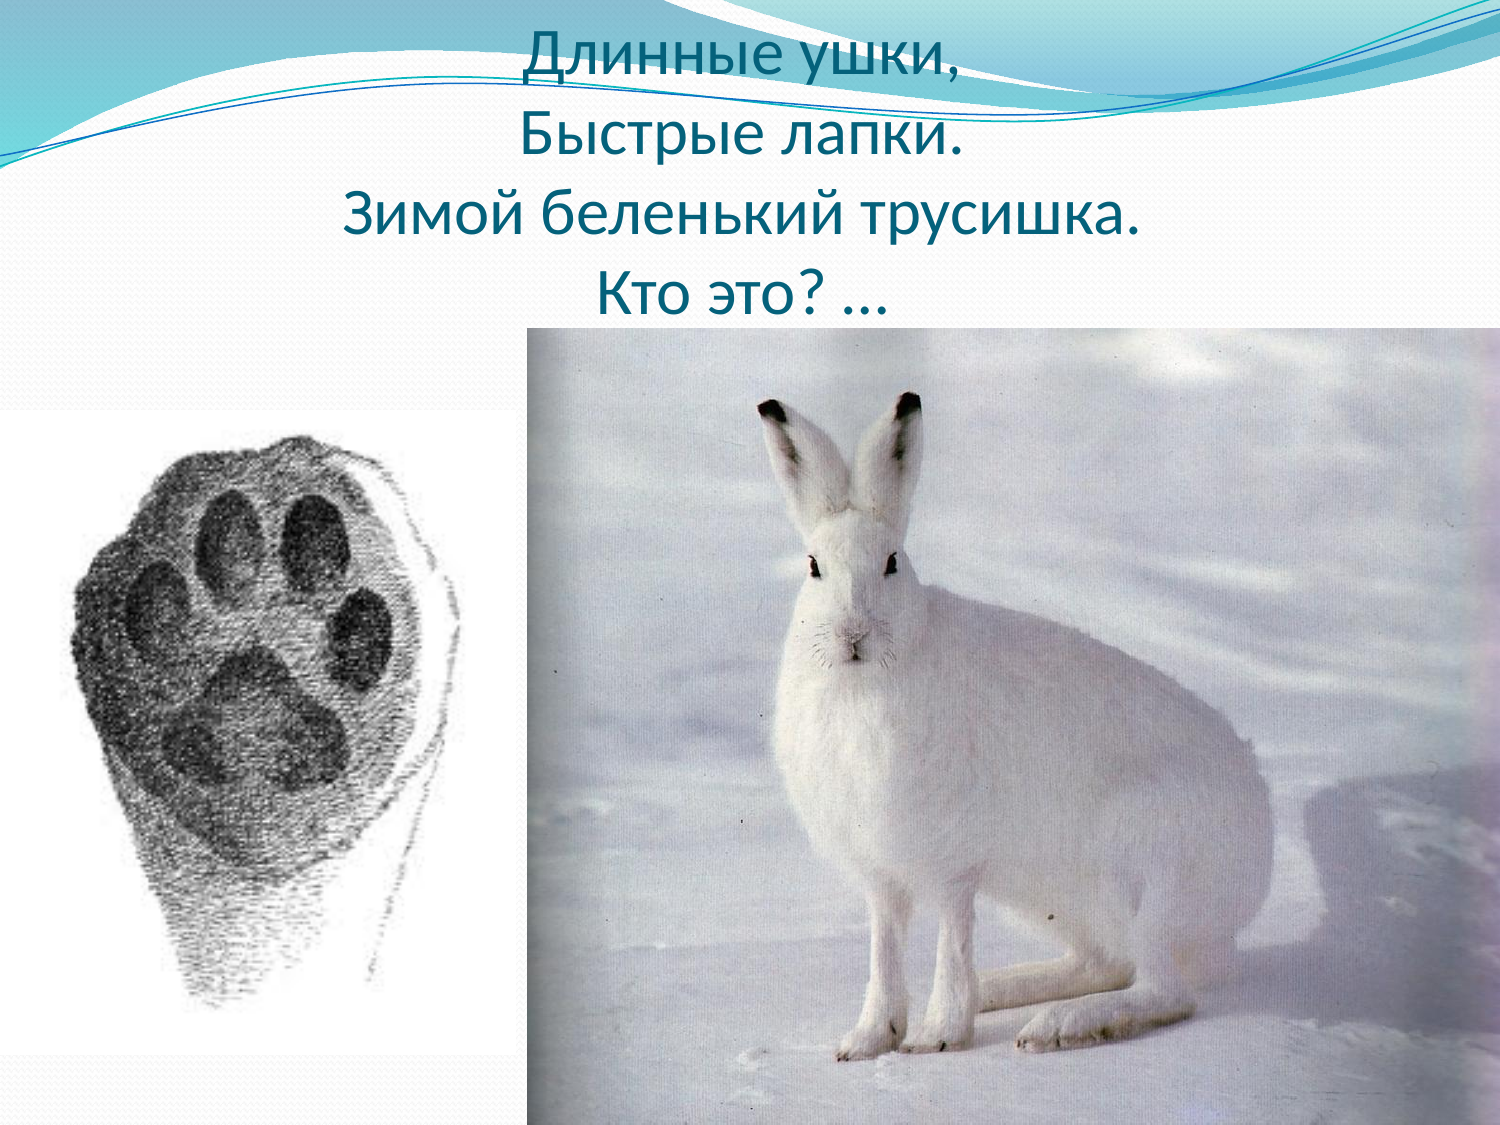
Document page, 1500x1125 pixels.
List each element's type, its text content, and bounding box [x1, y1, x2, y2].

title Длинные ушки, Быстрые лапки. Зимой беленький трусишка. Кто это? … [35, 0, 1465, 329]
picture [527, 327, 1500, 1125]
picture [0, 409, 516, 1055]
